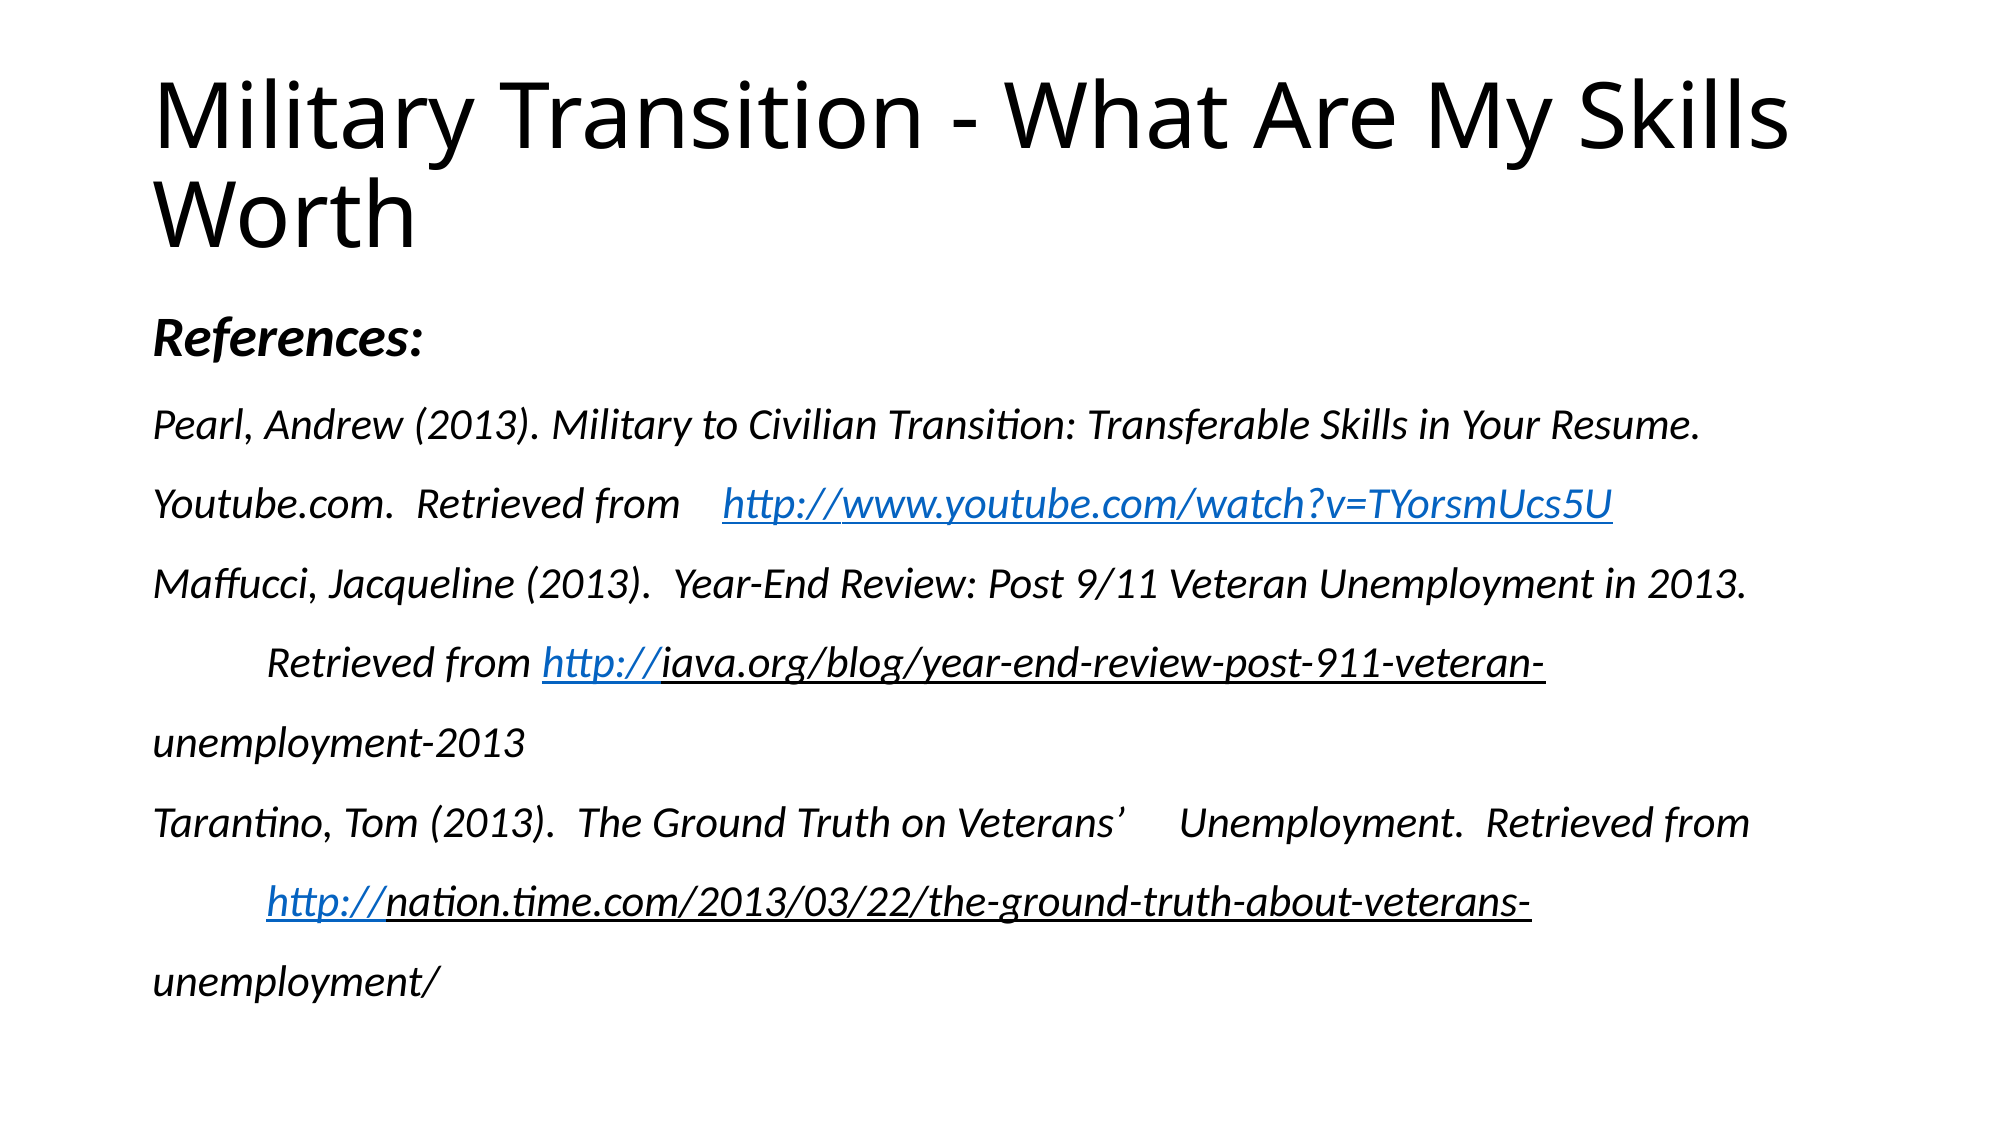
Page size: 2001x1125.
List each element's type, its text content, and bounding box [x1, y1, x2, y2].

list References: Pearl, Andrew (2013). Military to Civilian Transition: Transferable Skills in Your Resume. Youtube.com. Retrieved from http://www.youtube.com/watch?v=TYorsmUcs5U Maffucci, Jacqueline (2013). Year-End Review: Post 9/11 Veteran Unemployment in 2013. Retrieved from http://iava.org/blog/year-end-review-post-911-veteran- unemployment-2013 Tarantino, Tom (2013). The Ground Truth on Veterans’ Unemployment. Retrieved from http://nation.time.com/2013/03/22/the-ground-truth-about-veterans- unemployment/ [137, 299, 1863, 1014]
title Military Transition - What Are My Skills Worth [137, 59, 1863, 278]
